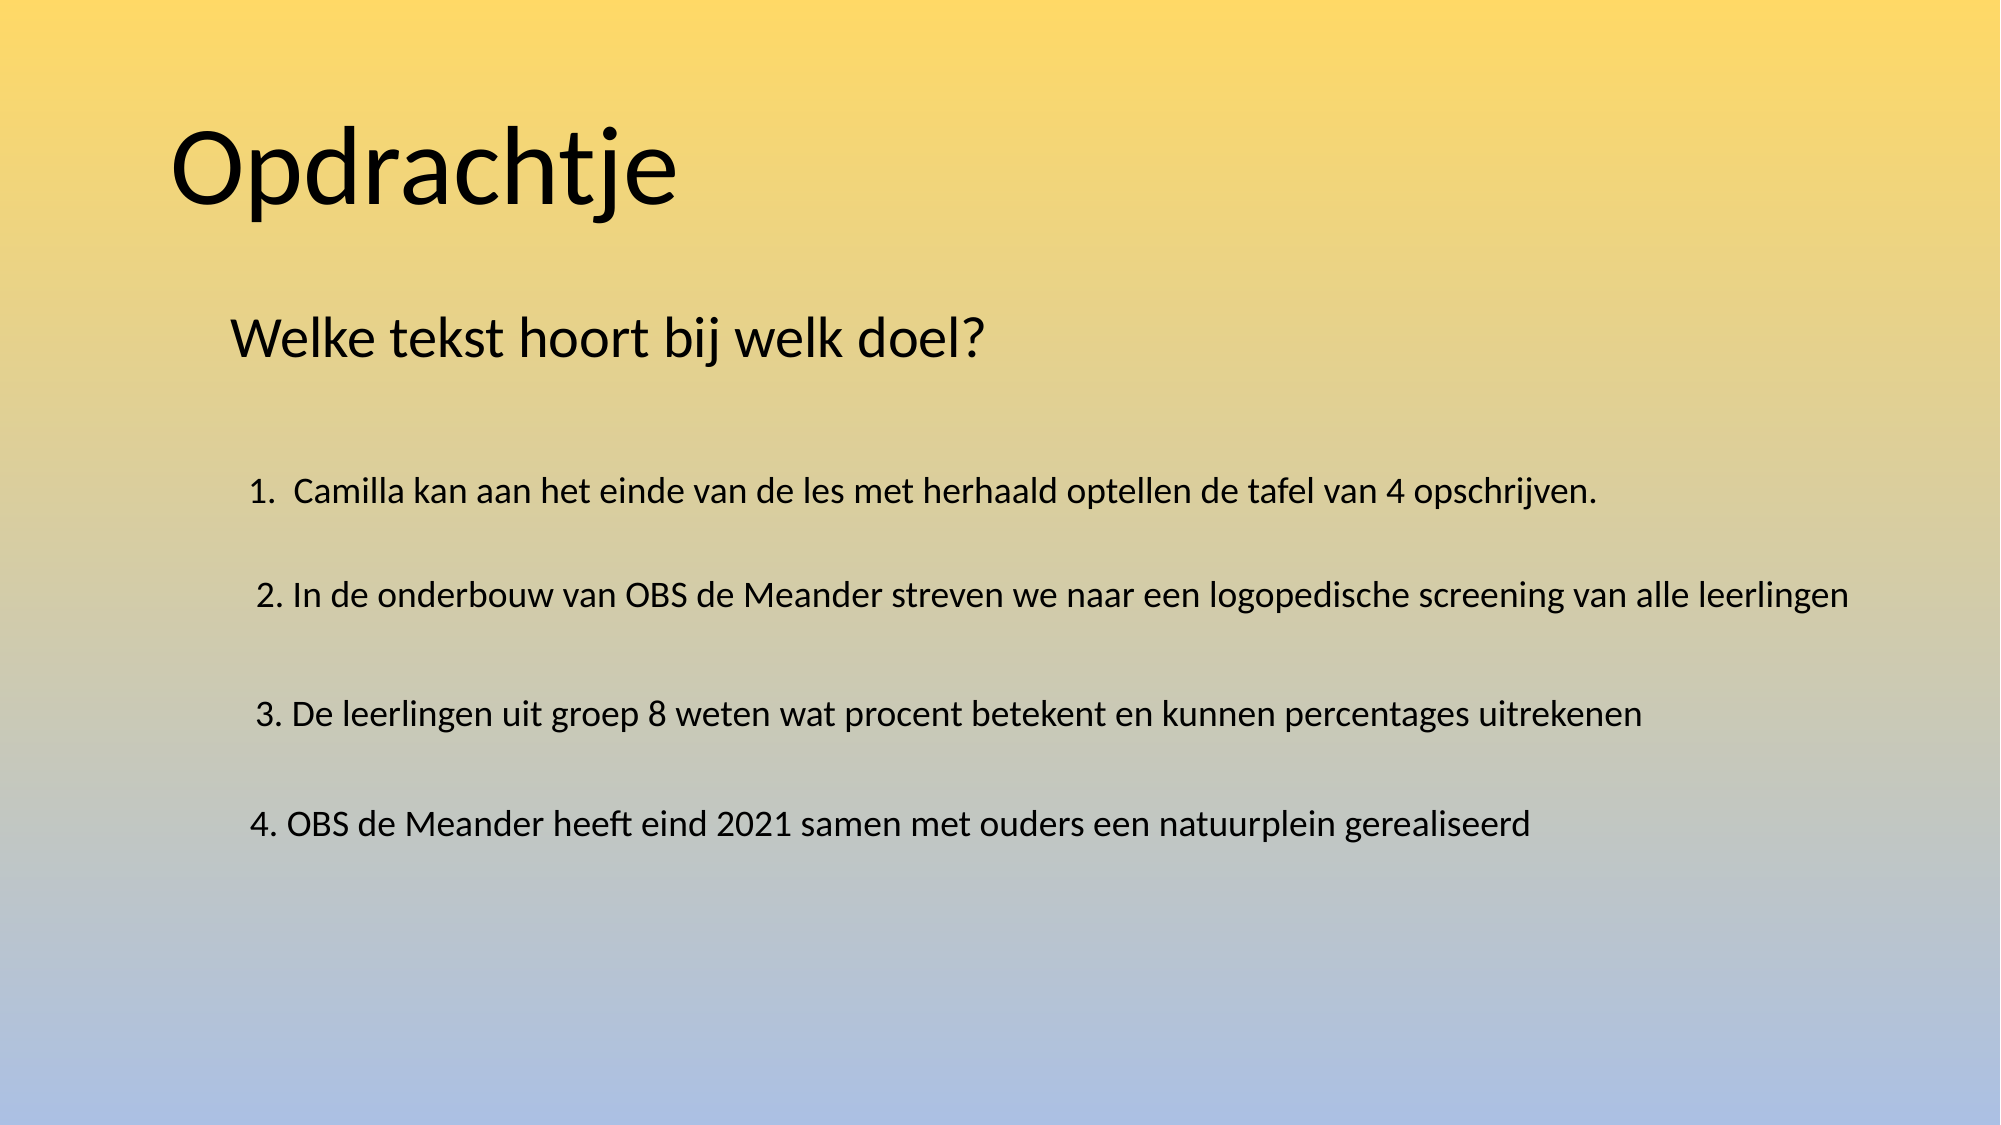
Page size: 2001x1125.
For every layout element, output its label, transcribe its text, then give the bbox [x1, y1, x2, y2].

text_box 3. De leerlingen uit groep 8 weten wat procent betekent en kunnen percentages uitrekenen [240, 681, 1660, 742]
text_box 2. In de onderbouw van OBS de Meander streven we naar een logopedische screening van alle leerlingen [241, 562, 1867, 668]
text_box Welke tekst hoort bij welk doel? [216, 291, 1017, 377]
text_box Opdrachtje [154, 85, 695, 235]
text_box 4. OBS de Meander heeft eind 2021 samen met ouders een natuurplein gerealiseerd [235, 791, 1548, 852]
text_box 1. Camilla kan aan het einde van de les met herhaald optellen de tafel van 4 opschrijven. [233, 458, 1615, 518]
